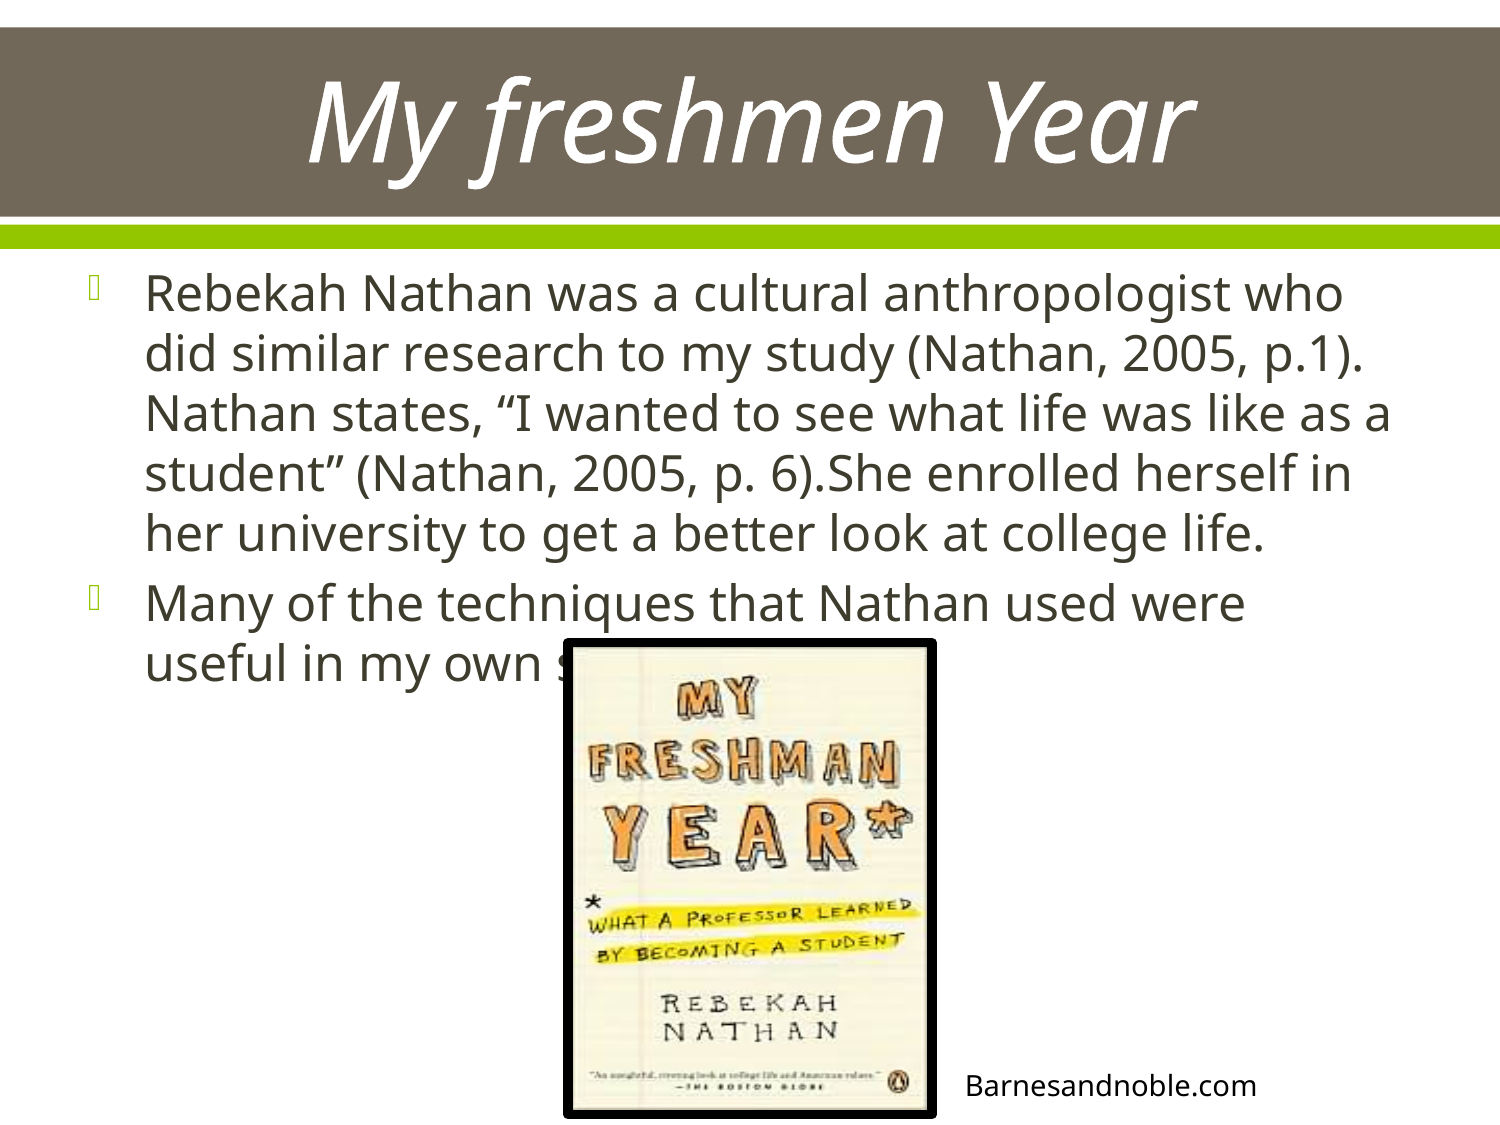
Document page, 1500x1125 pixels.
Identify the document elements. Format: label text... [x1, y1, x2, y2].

text_box Barnesandnoble.com [949, 1059, 1412, 1110]
picture [572, 647, 928, 1111]
list Rebekah Nathan was a cultural anthropologist who did similar research to my study (Nathan, 2005, p.1). Nathan states, “I wanted to see what life was like as a student” (Nathan, 2005, p. 6).She enrolled herself in her university to get a better look at college life. Many of the techniques that Nathan used were useful in my own study. [62, 254, 1413, 1113]
title My freshmen Year [75, 2, 1425, 232]
